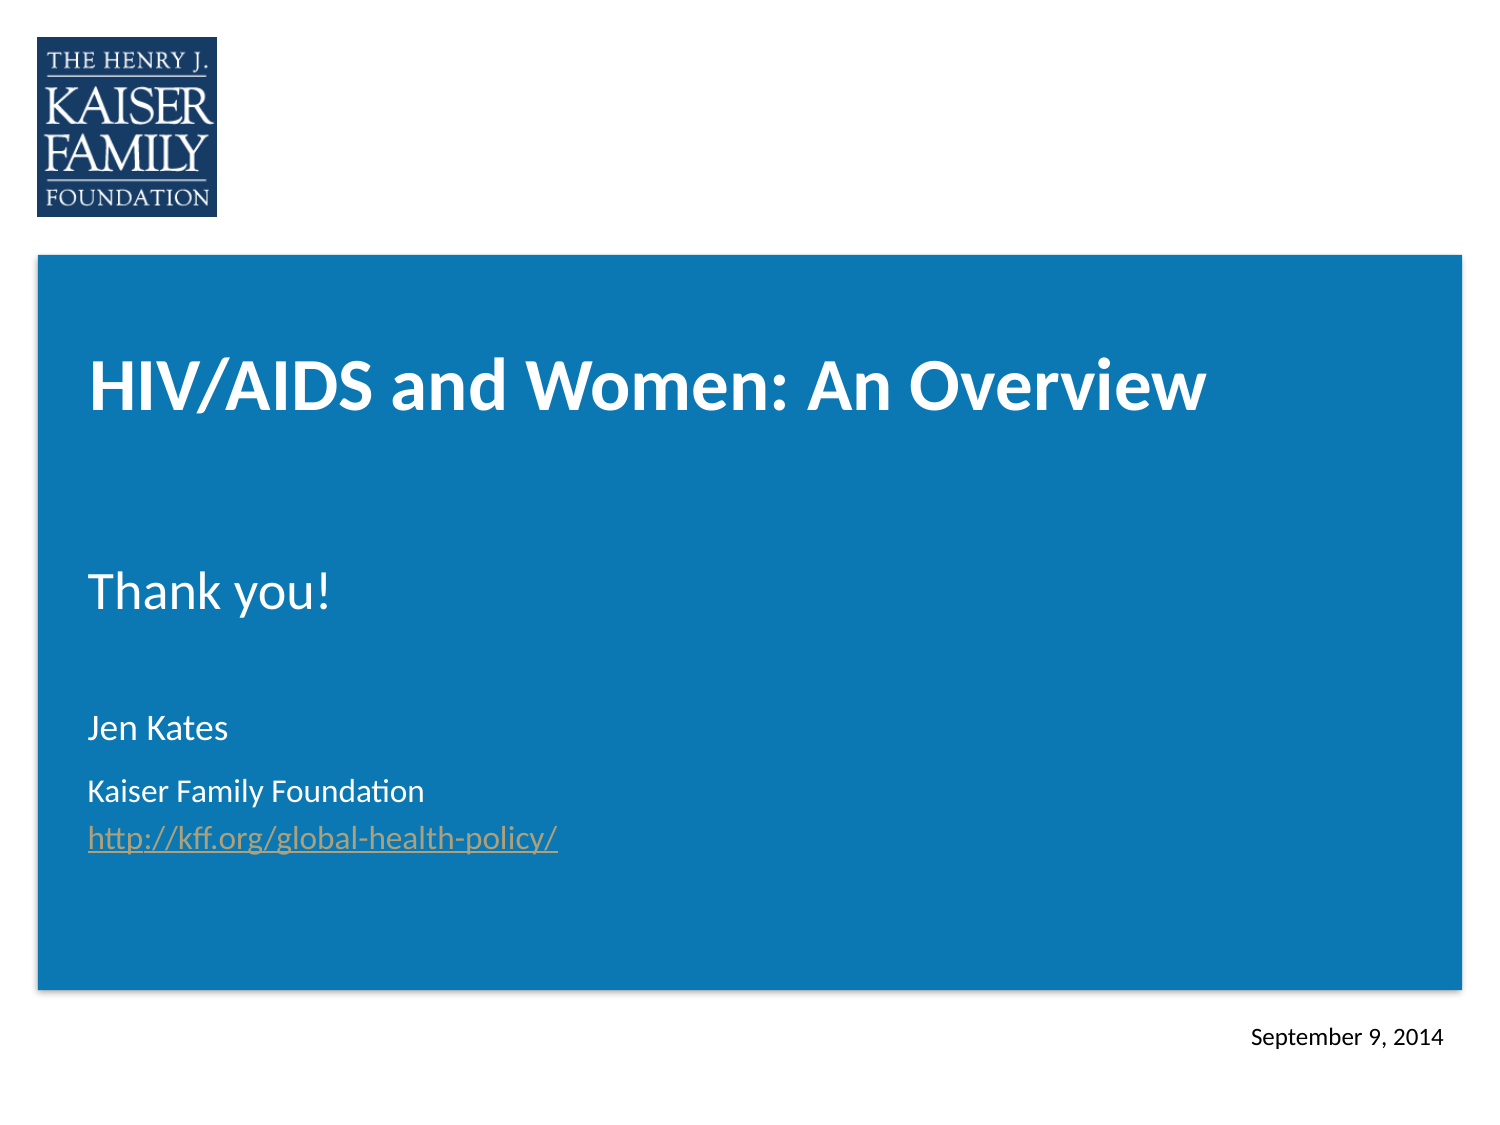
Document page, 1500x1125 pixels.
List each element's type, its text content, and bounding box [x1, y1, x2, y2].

list September 9, 2014 [734, 1012, 1460, 1100]
list Kaiser Family Foundation http://kff.org/global-health-policy/ [72, 761, 1055, 902]
title HIV/AIDS and Women: An Overview [73, 297, 1424, 463]
picture [37, 37, 217, 217]
list Jen Kates [72, 695, 623, 742]
list Thank you! [72, 483, 1122, 629]
